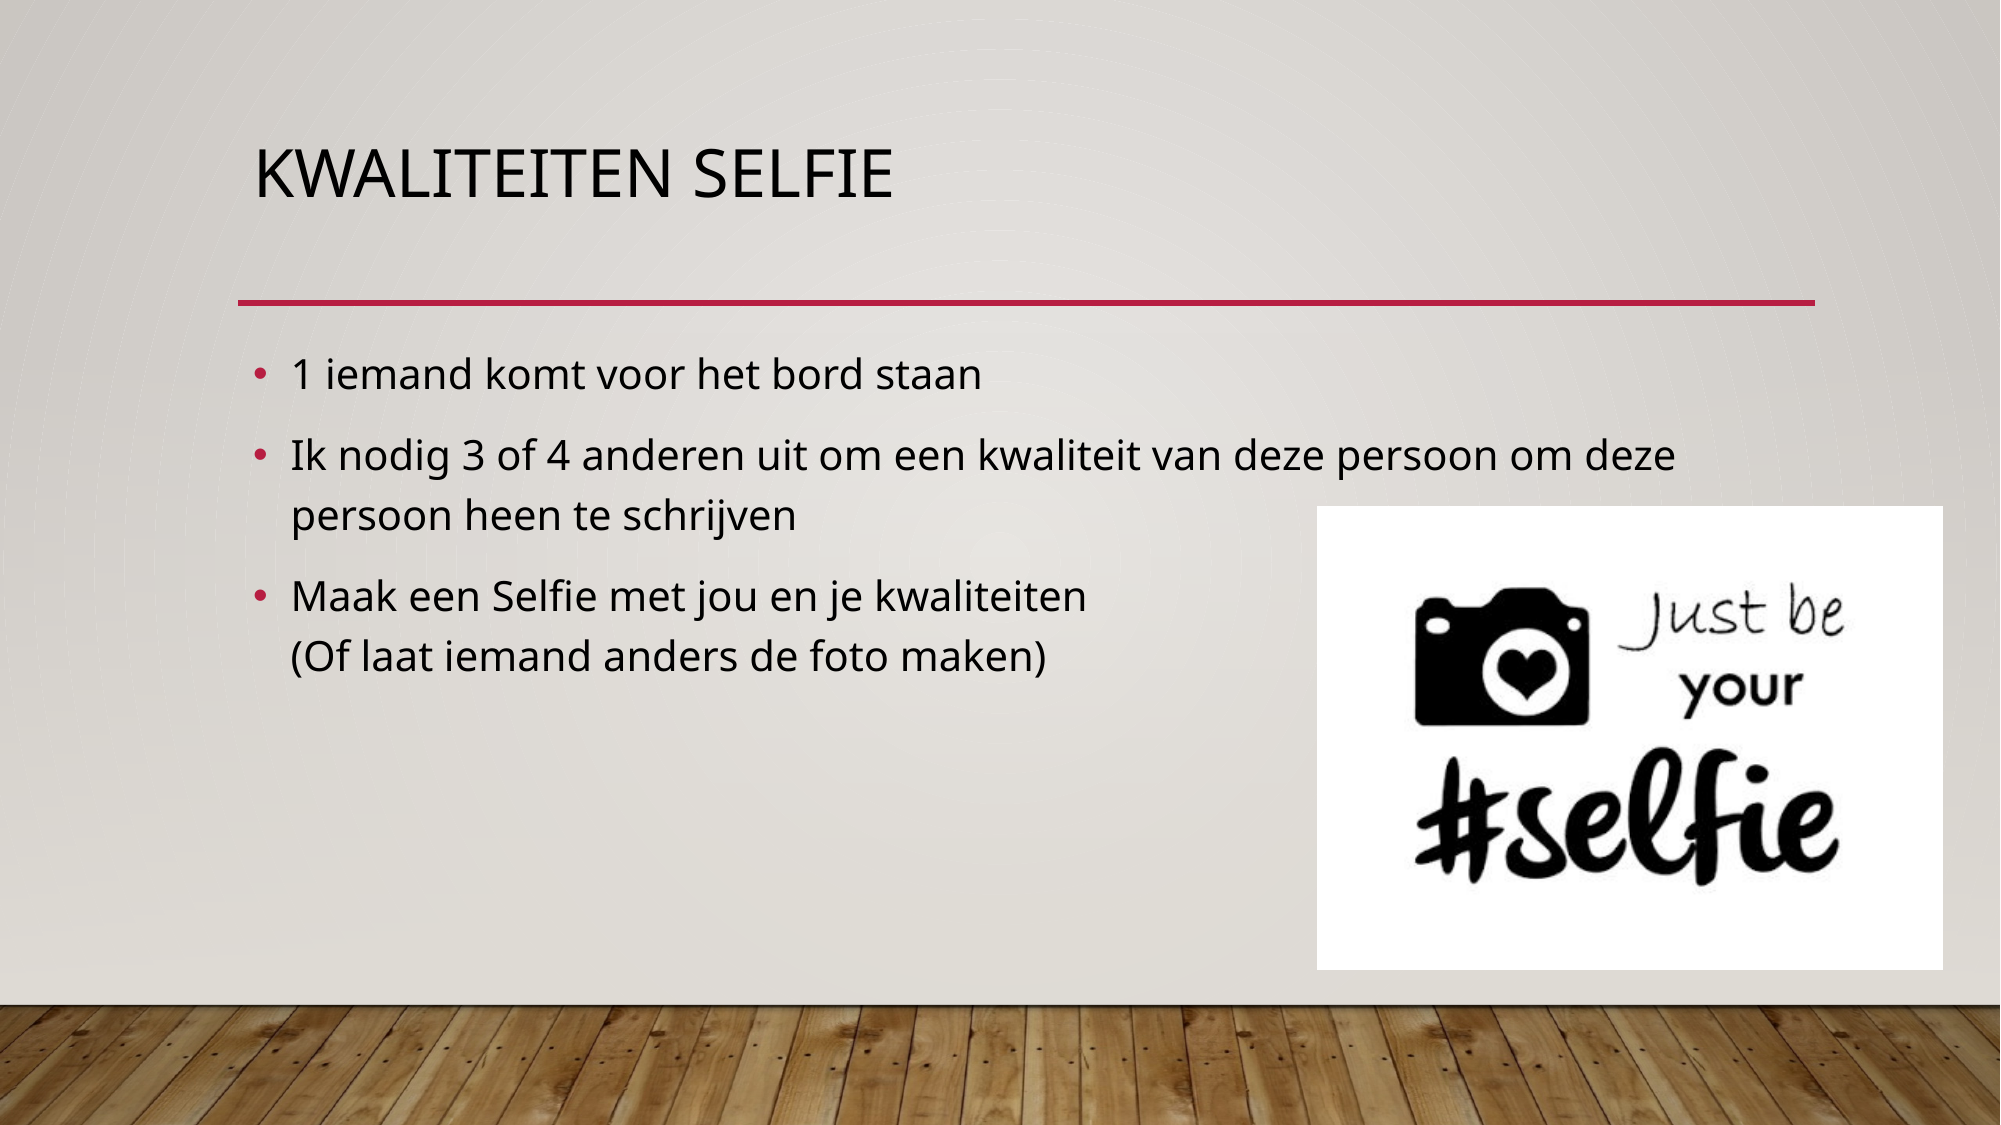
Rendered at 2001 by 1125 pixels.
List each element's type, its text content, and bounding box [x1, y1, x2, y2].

picture [0, 1005, 2000, 1125]
list 1 iemand komt voor het bord staan Ik nodig 3 of 4 anderen uit om een kwaliteit van deze persoon om deze persoon heen te schrijven Maak een Selfie met jou en je kwaliteiten (Of laat iemand anders de foto maken) [238, 330, 1814, 897]
picture [1317, 506, 1943, 970]
title Kwaliteiten Selfie [238, 131, 1814, 305]
